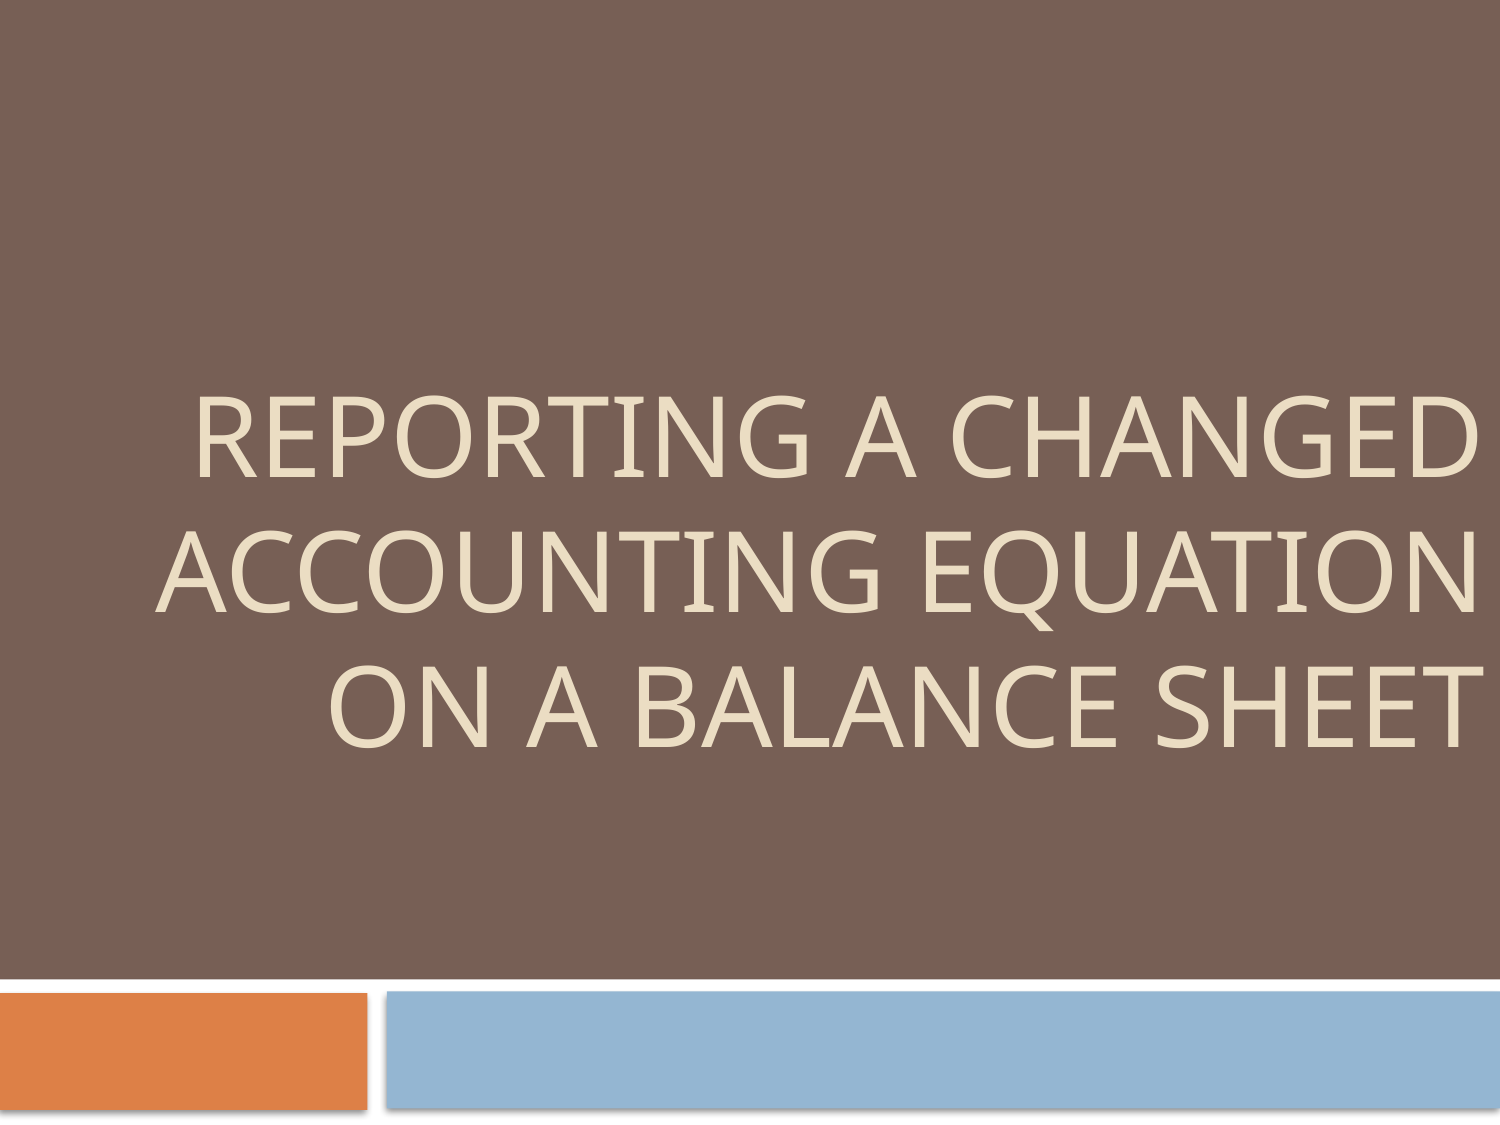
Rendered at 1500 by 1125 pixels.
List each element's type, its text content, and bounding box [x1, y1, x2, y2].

title Reporting a changed accounting EQUATION ON A BALANCE SHEET [0, 264, 1500, 777]
